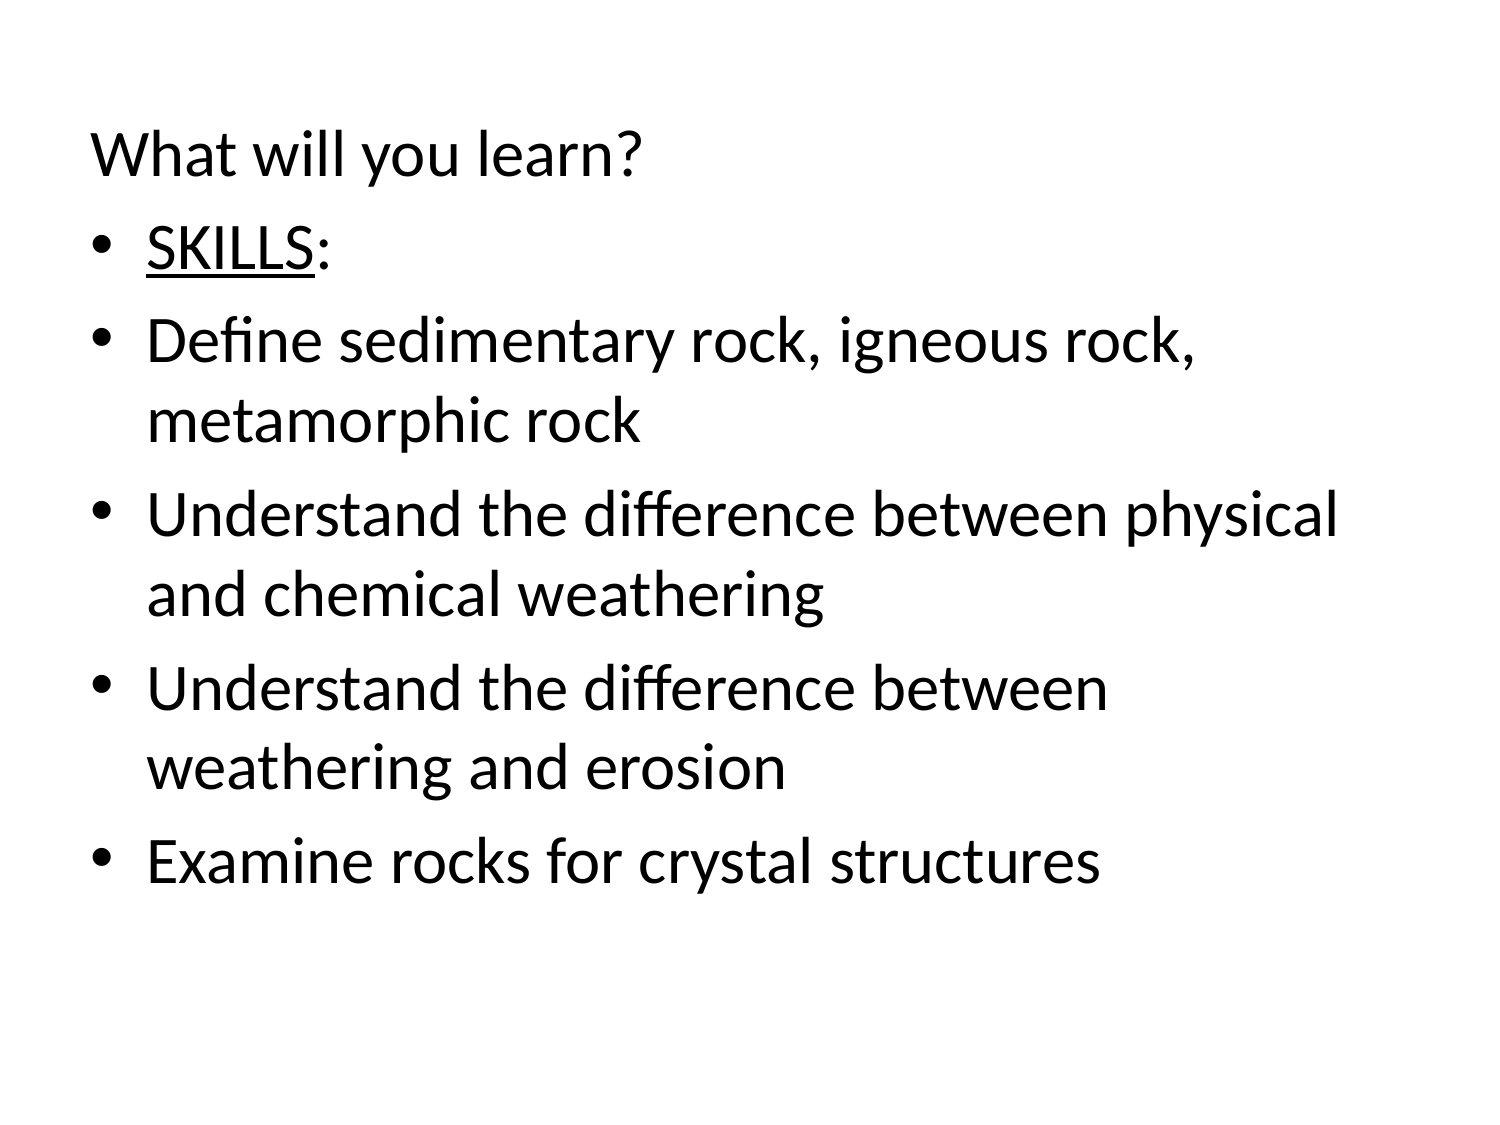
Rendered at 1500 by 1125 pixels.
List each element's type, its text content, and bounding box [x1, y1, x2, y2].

list What will you learn? SKILLS: Define sedimentary rock, igneous rock, metamorphic rock Understand the difference between physical and chemical weathering Understand the difference between weathering and erosion Examine rocks for crystal structures [75, 101, 1425, 1005]
